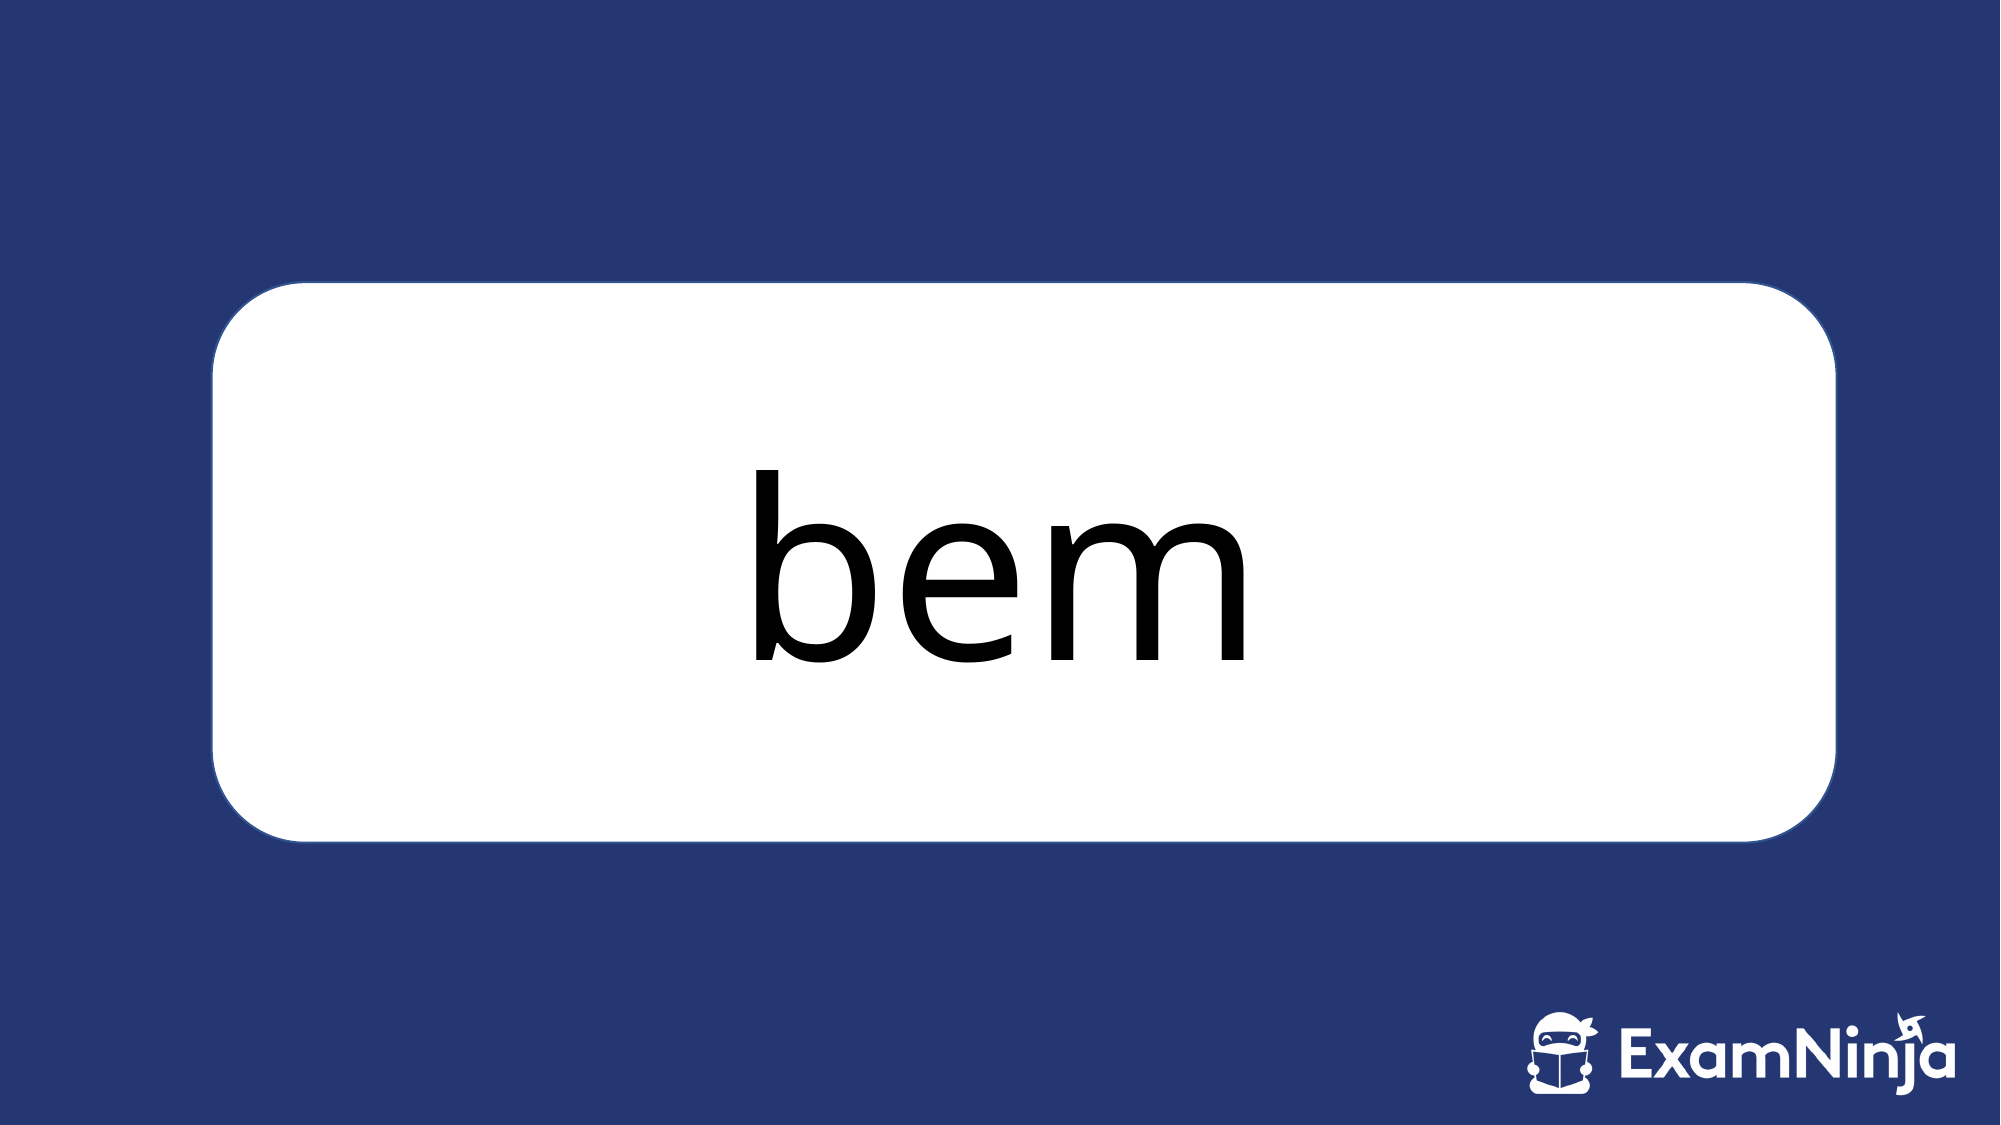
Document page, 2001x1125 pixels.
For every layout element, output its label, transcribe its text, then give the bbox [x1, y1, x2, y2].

text_box bem [143, 403, 1857, 719]
text_box [210, 281, 1838, 403]
picture [1501, 1003, 1979, 1102]
text_box [210, 719, 1838, 844]
